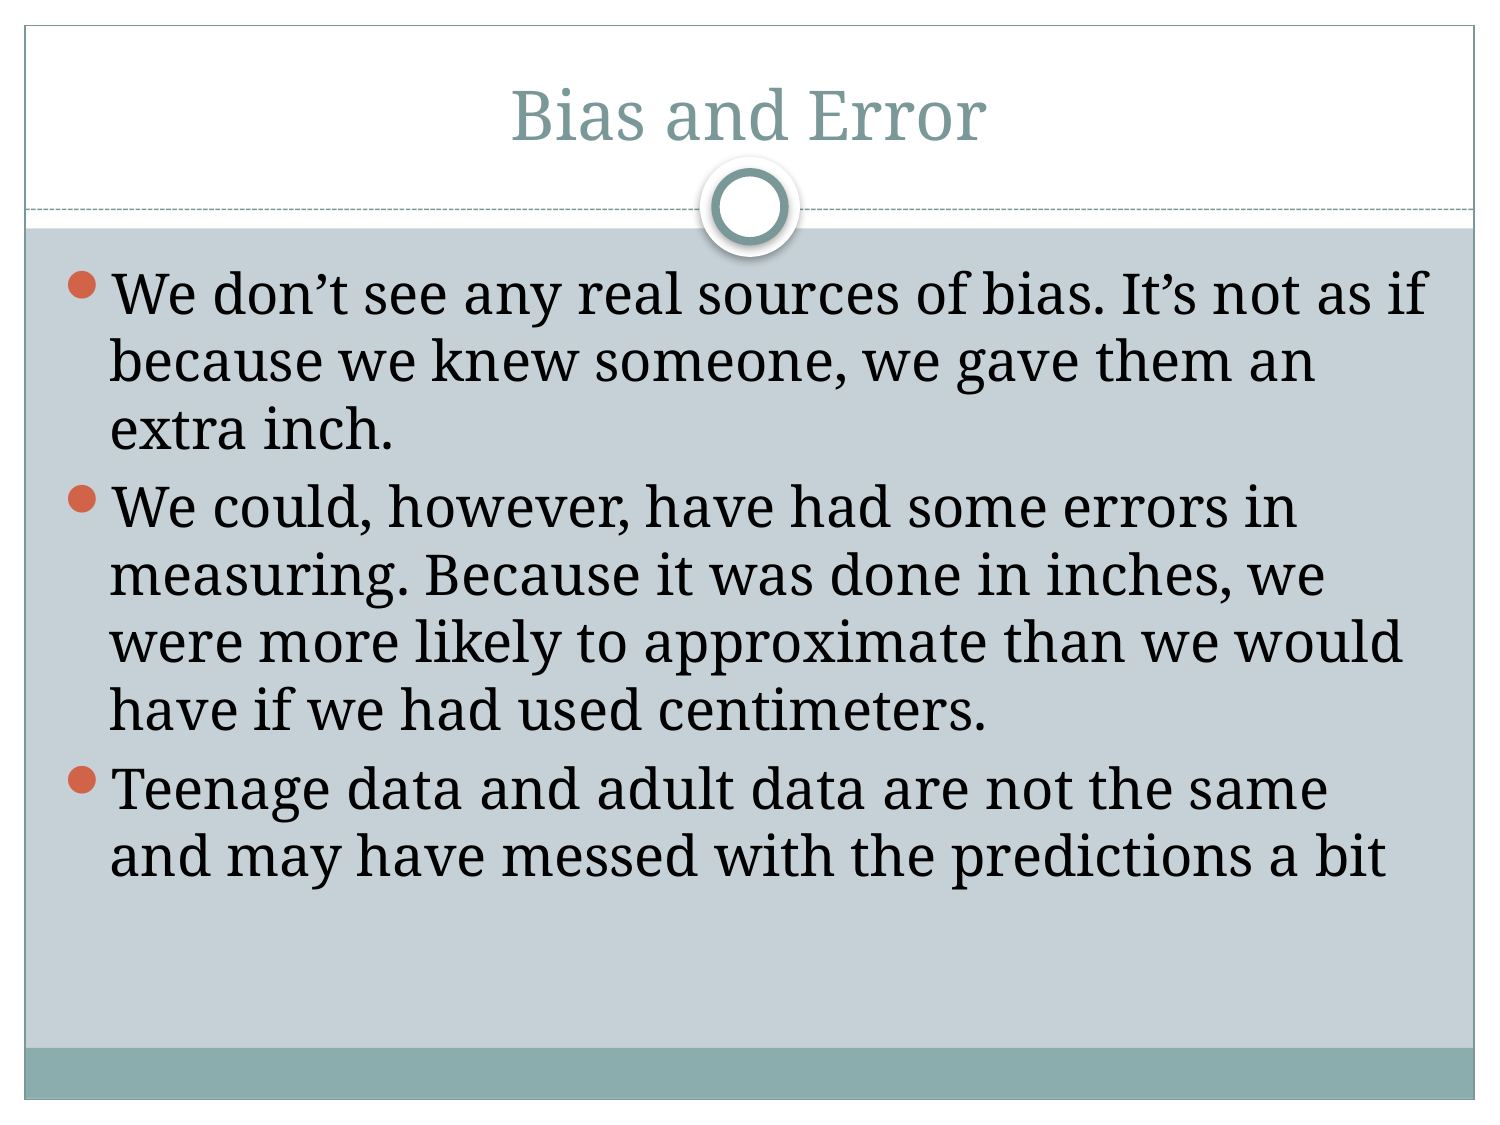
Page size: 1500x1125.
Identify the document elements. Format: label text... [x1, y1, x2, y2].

list We don’t see any real sources of bias. It’s not as if because we knew someone, we gave them an extra inch. We could, however, have had some errors in measuring. Because it was done in inches, we were more likely to approximate than we would have if we had used centimeters. Teenage data and adult data are not the same and may have messed with the predictions a bit [49, 250, 1445, 1001]
title Bias and Error [49, 37, 1450, 162]
